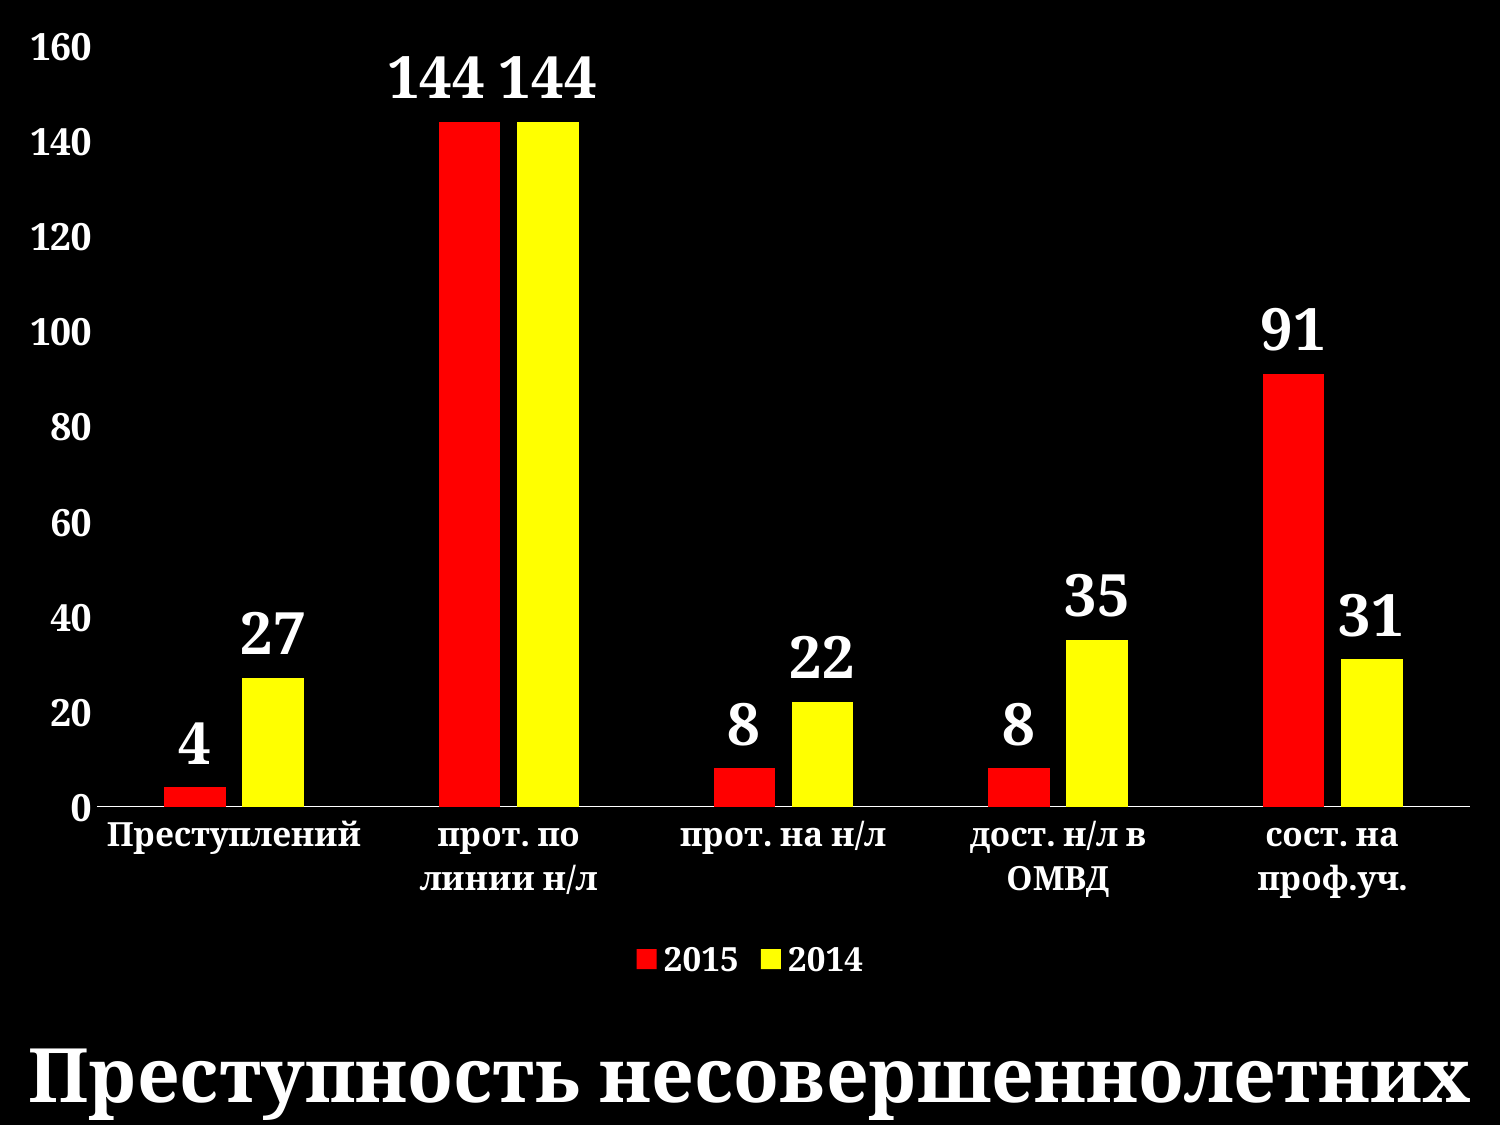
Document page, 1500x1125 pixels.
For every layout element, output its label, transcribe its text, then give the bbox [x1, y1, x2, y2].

chart [0, 0, 1500, 989]
title Преступность несовершеннолетних [0, 1001, 1500, 1125]
